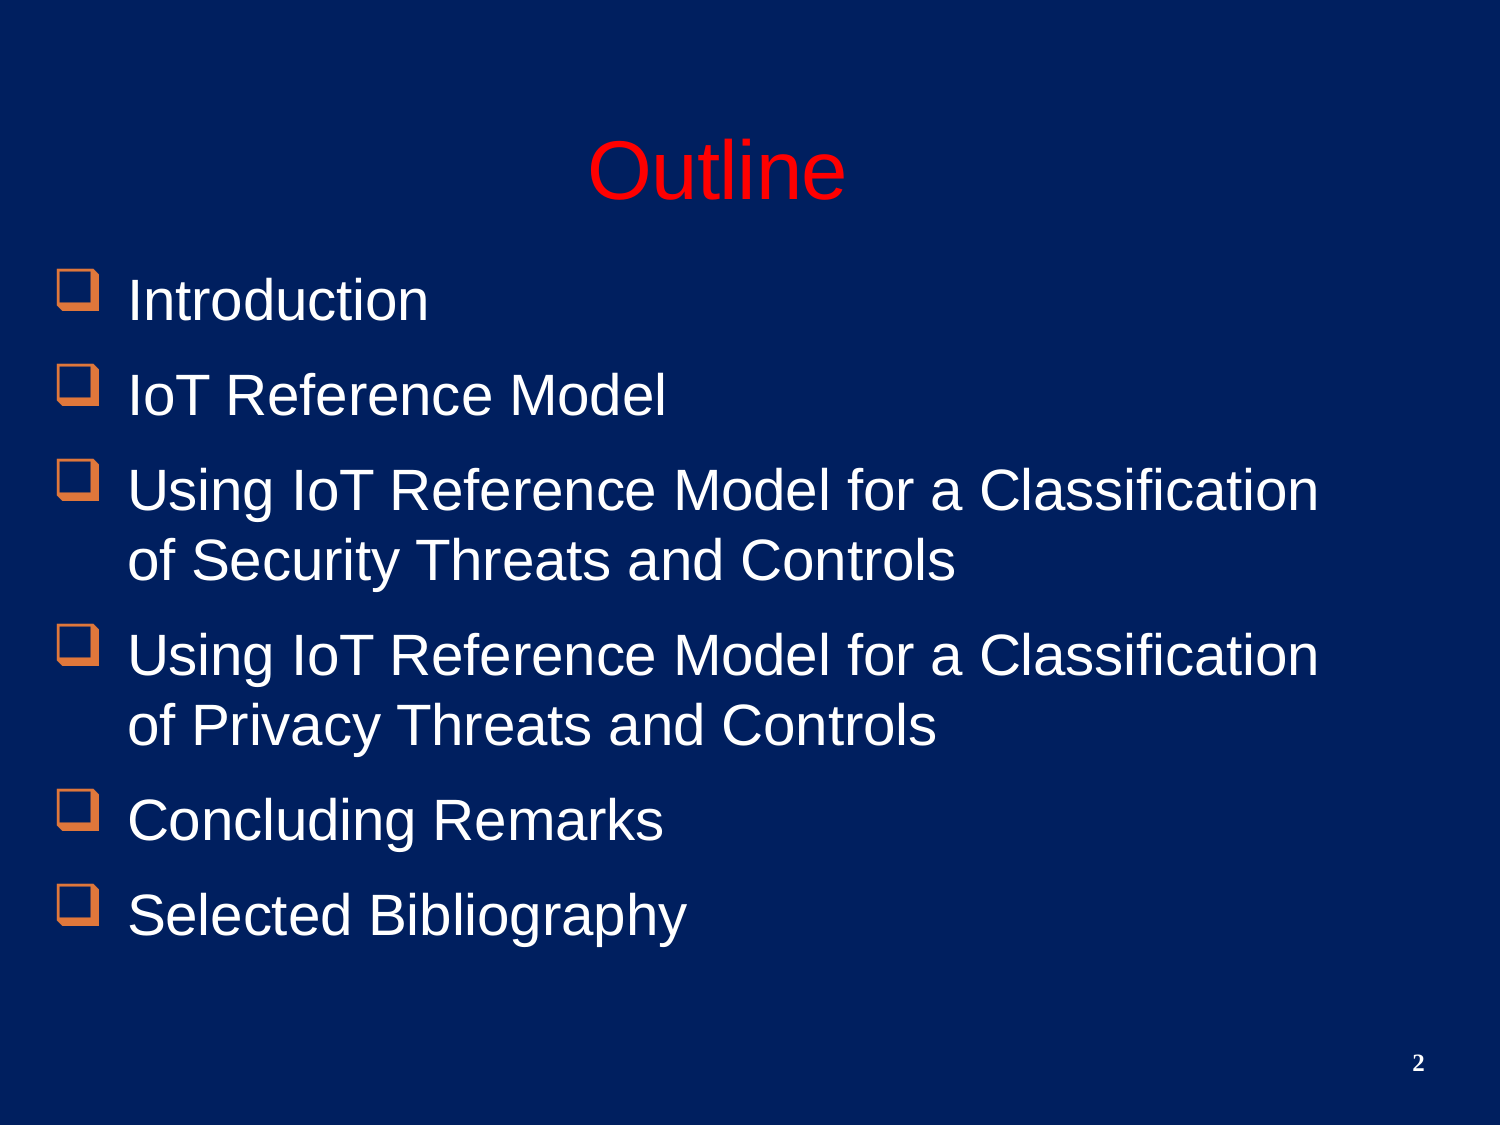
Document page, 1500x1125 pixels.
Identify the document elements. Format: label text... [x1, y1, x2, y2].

slide_number 2 [1080, 1046, 1425, 1077]
text_box Introduction IoT Reference Model Using IoT Reference Model for a Classification of Security Threats and Controls Using IoT Reference Model for a Classification of Privacy Threats and Controls Concluding Remarks Selected Bibliography [49, 262, 1480, 948]
text_box Outline [70, 116, 1363, 217]
